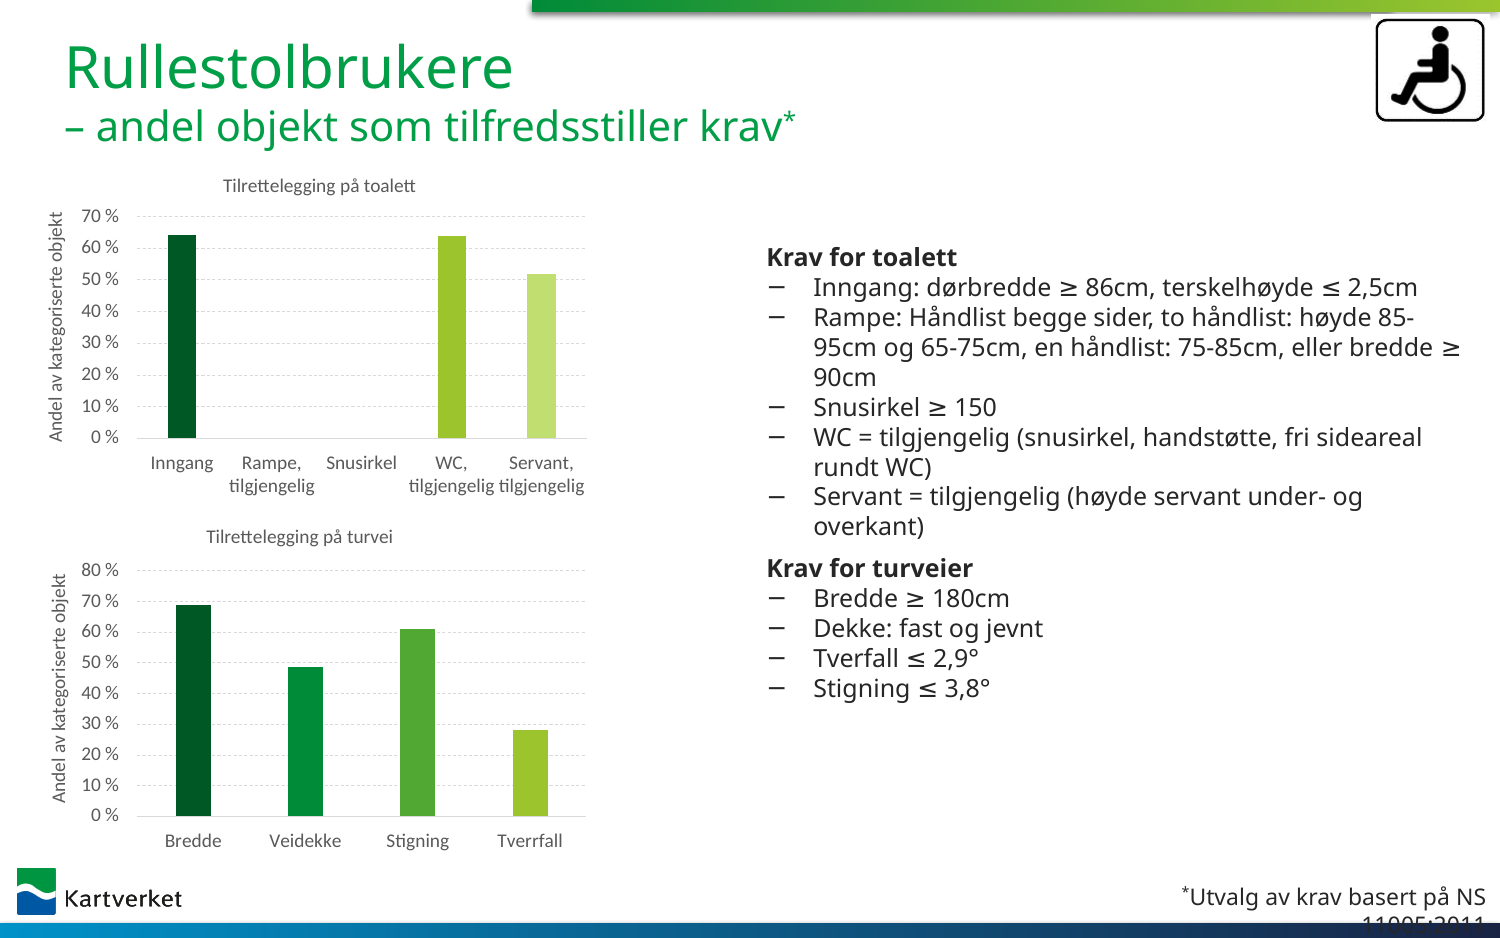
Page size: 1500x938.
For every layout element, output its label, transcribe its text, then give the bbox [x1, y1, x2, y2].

text_box Krav for toalett Inngang: dørbredde ≥ 86cm, terskelhøyde ≤ 2,5cm Rampe: Håndlist begge sider, to håndlist: høyde 85-95cm og 65-75cm, en håndlist: 75-85cm, eller bredde ≥ 90cm Snusirkel ≥ 150 WC = tilgjengelig (snusirkel, handstøtte, fri sideareal rundt WC) Servant = tilgjengelig (høyde servant under- og overkant) [751, 234, 1483, 545]
picture [41, 166, 598, 505]
text_box Rullestolbrukere – andel objekt som tilfredsstiller krav* [49, 14, 1431, 158]
text_box Krav for turveier Bredde ≥ 180cm Dekke: fast og jevnt Tverfall ≤ 2,9° Stigning ≤ 3,8° [751, 545, 1483, 710]
text_box *Utvalg av krav basert på NS 11005:2011 [1068, 873, 1500, 938]
picture [41, 520, 598, 859]
picture [1371, 13, 1491, 127]
